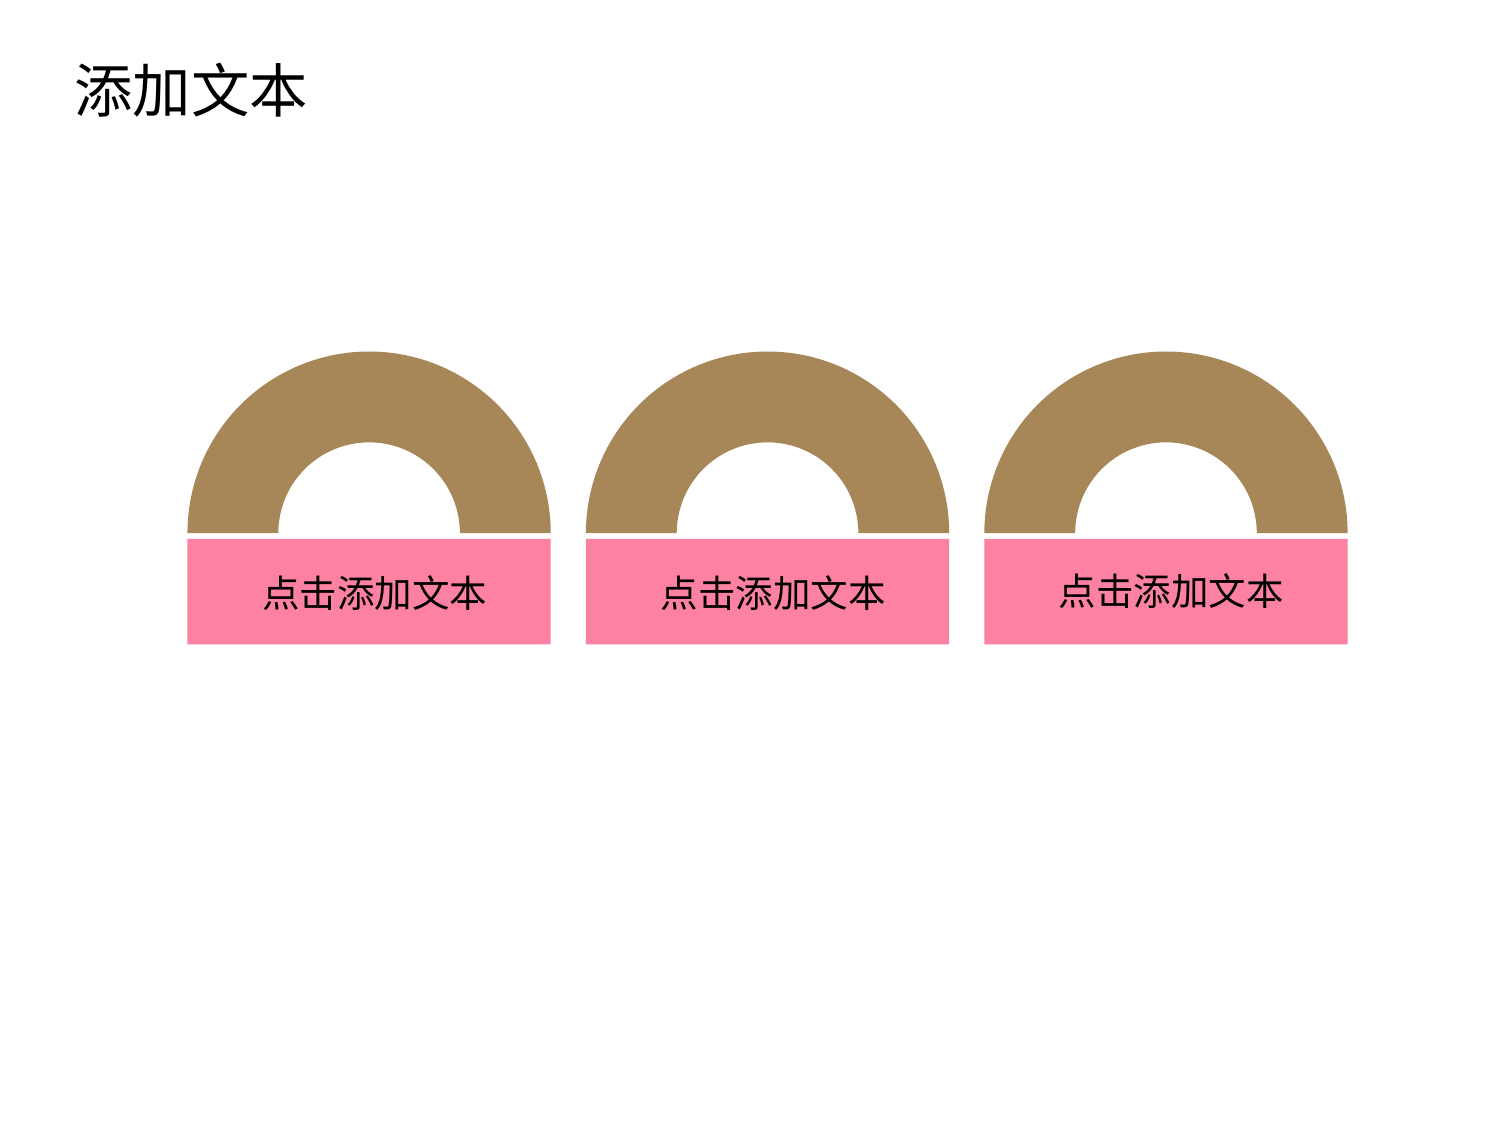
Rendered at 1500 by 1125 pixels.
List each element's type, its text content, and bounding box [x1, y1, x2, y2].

text_box [185, 537, 553, 647]
text_box 点击添加文本 [646, 562, 901, 623]
text_box [185, 349, 553, 536]
text_box [584, 537, 951, 647]
text_box 添加文本 [60, 46, 323, 132]
text_box [982, 537, 1350, 647]
text_box [982, 349, 1350, 536]
text_box 点击添加文本 [1044, 560, 1299, 621]
text_box [583, 349, 952, 536]
text_box 点击添加文本 [247, 562, 503, 623]
